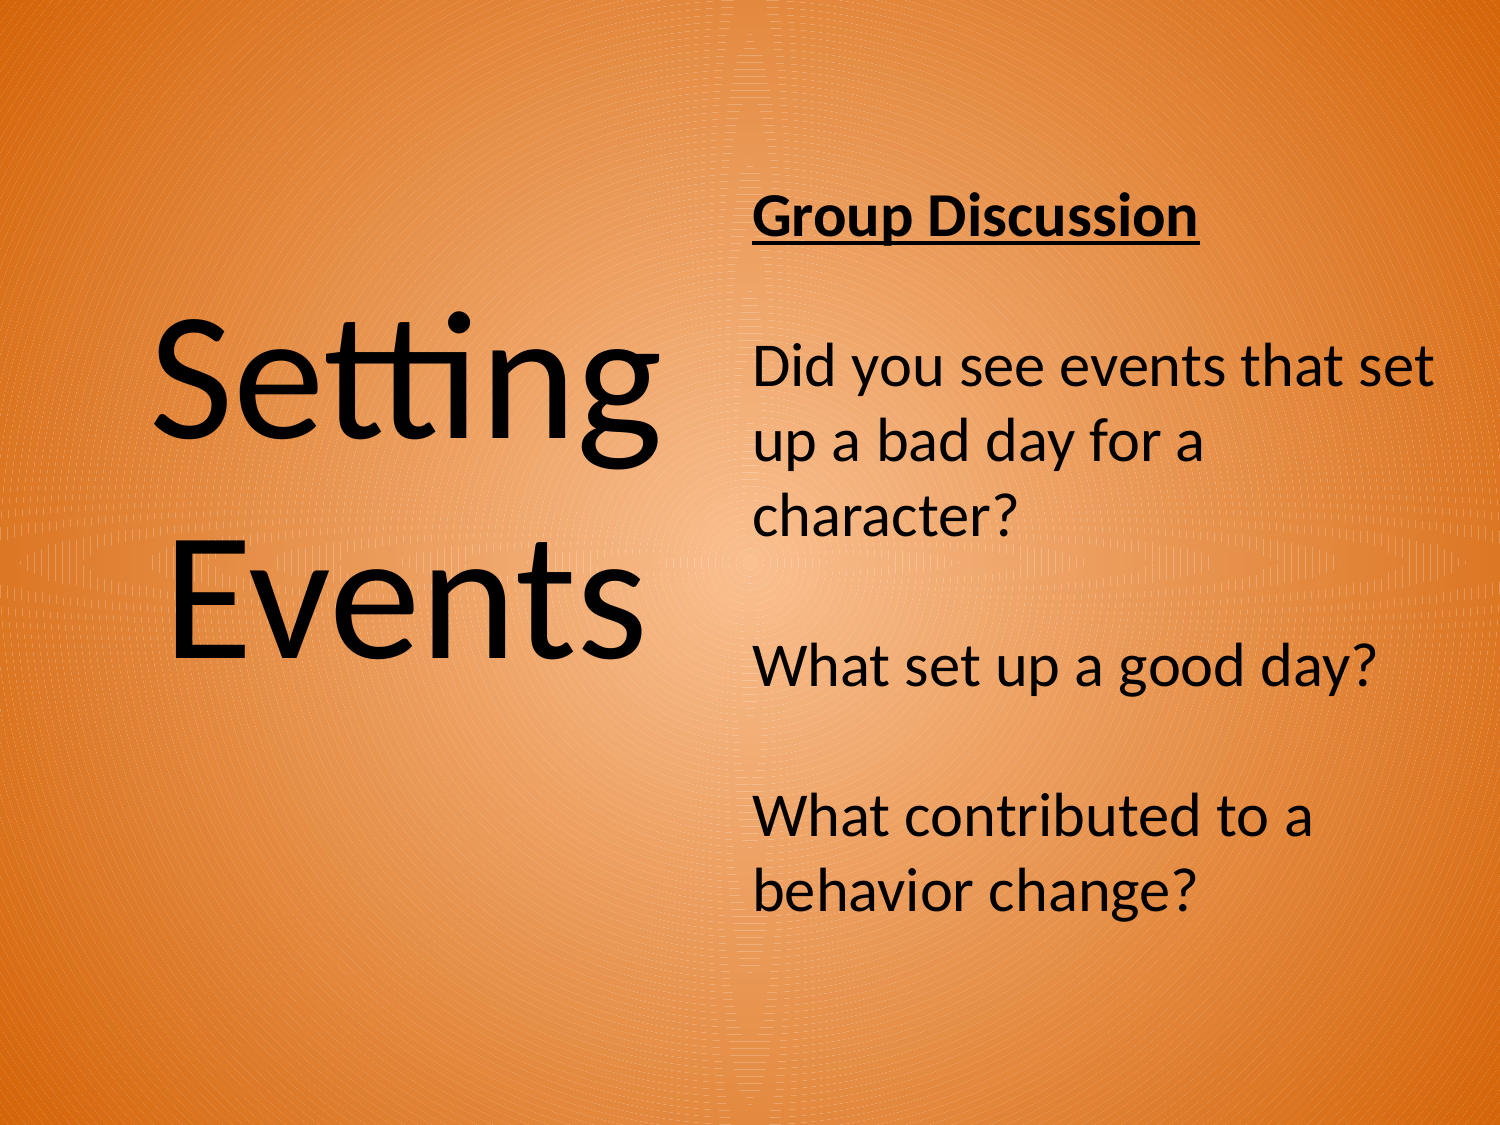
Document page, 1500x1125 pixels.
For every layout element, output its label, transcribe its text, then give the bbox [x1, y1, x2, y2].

title Setting Events [24, 247, 788, 1003]
text_box Group Discussion Did you see events that set up a bad day for a character? What set up a good day? What contributed to a behavior change? [737, 166, 1463, 994]
